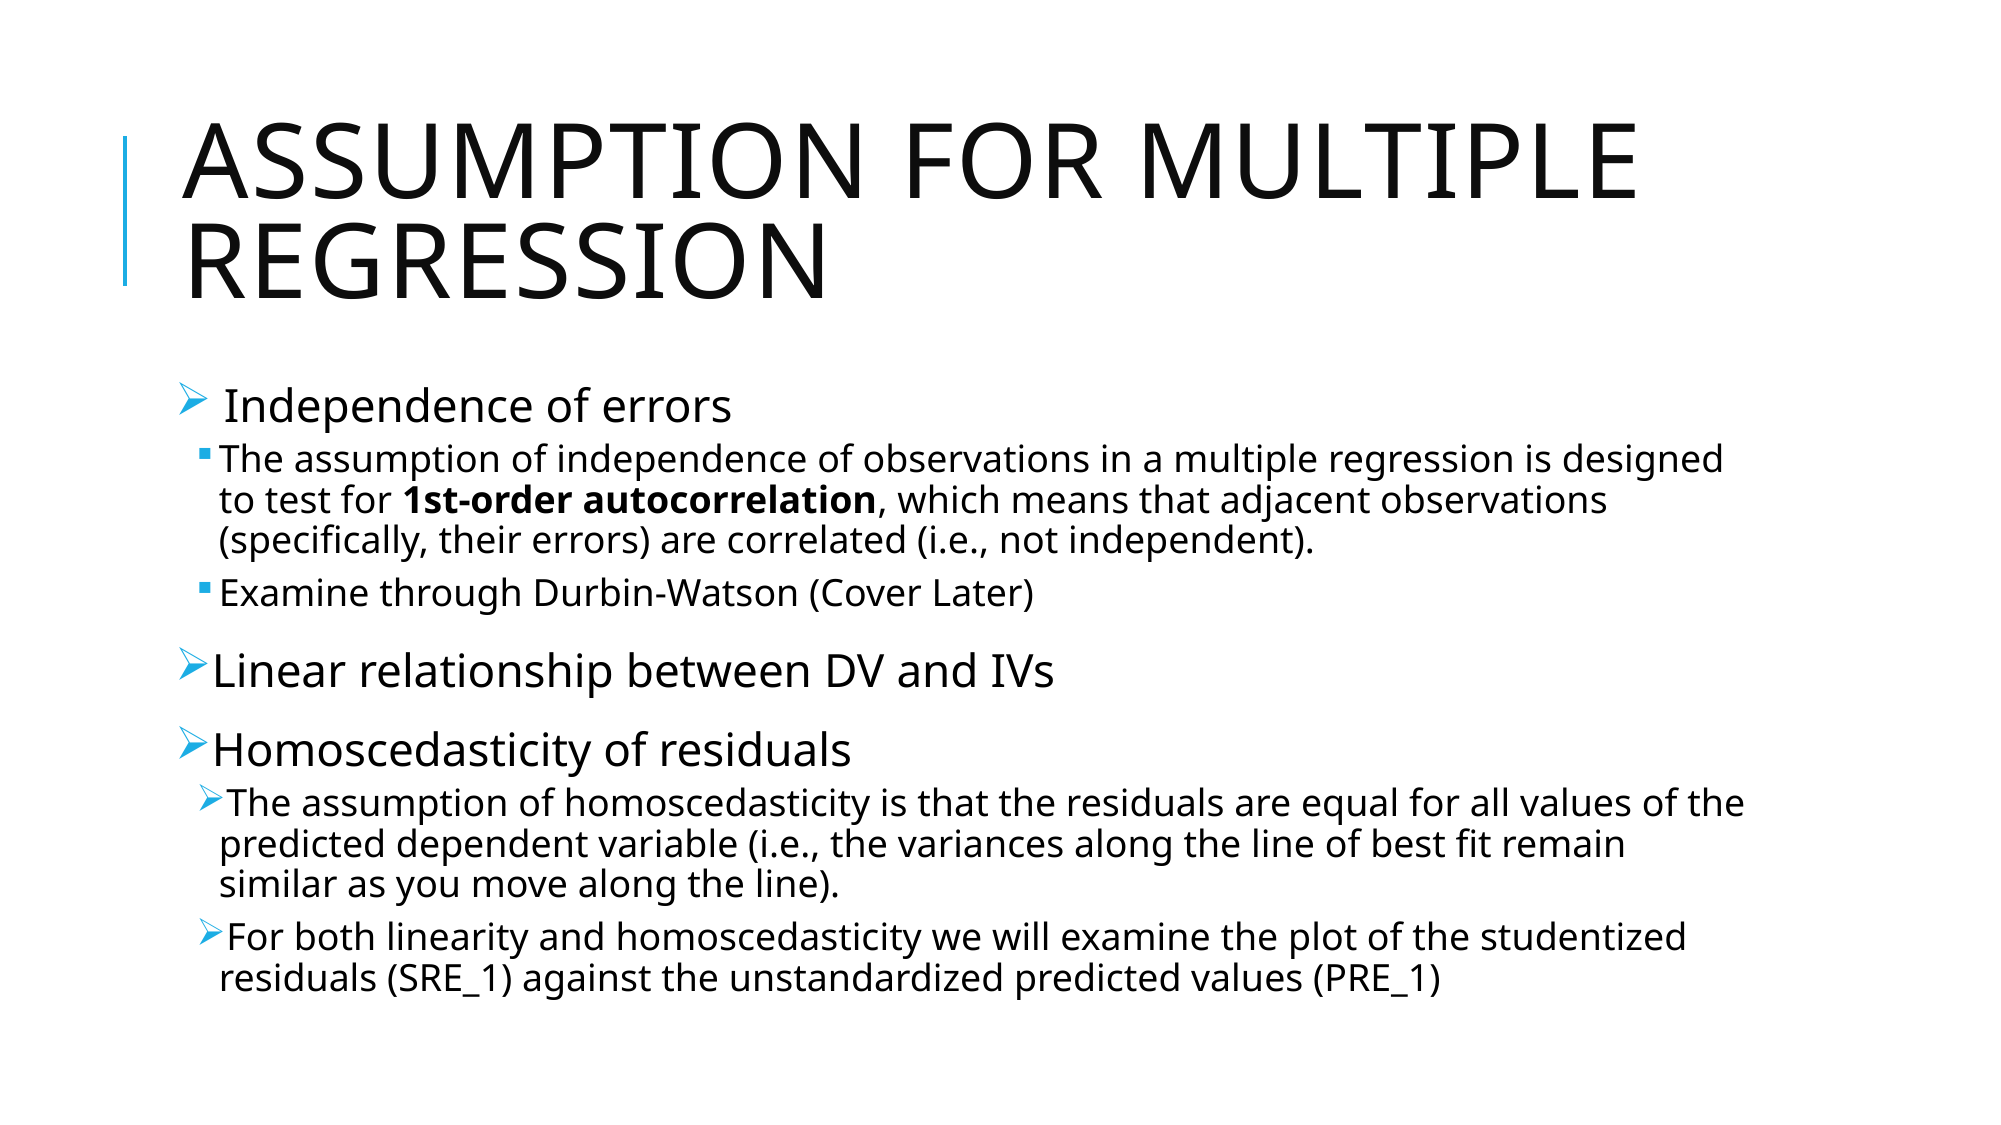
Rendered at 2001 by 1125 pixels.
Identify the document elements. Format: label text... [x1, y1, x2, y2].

list Independence of errors The assumption of independence of observations in a multiple regression is designed to test for 1st-order autocorrelation, which means that adjacent observations (specifically, their errors) are correlated (i.e., not independent). Examine through Durbin-Watson (Cover Later) Linear relationship between DV and IVs Homoscedasticity of residuals The assumption of homoscedasticity is that the residuals are equal for all values of the predicted dependent variable (i.e., the variances along the line of best fit remain similar as you move along the line). For both linearity and homoscedasticity we will examine the plot of the studentized residuals (SRE_1) against the unstandardized predicted values (PRE_1) [168, 375, 1763, 1035]
title Assumption for multiple regression [168, 96, 1763, 342]
